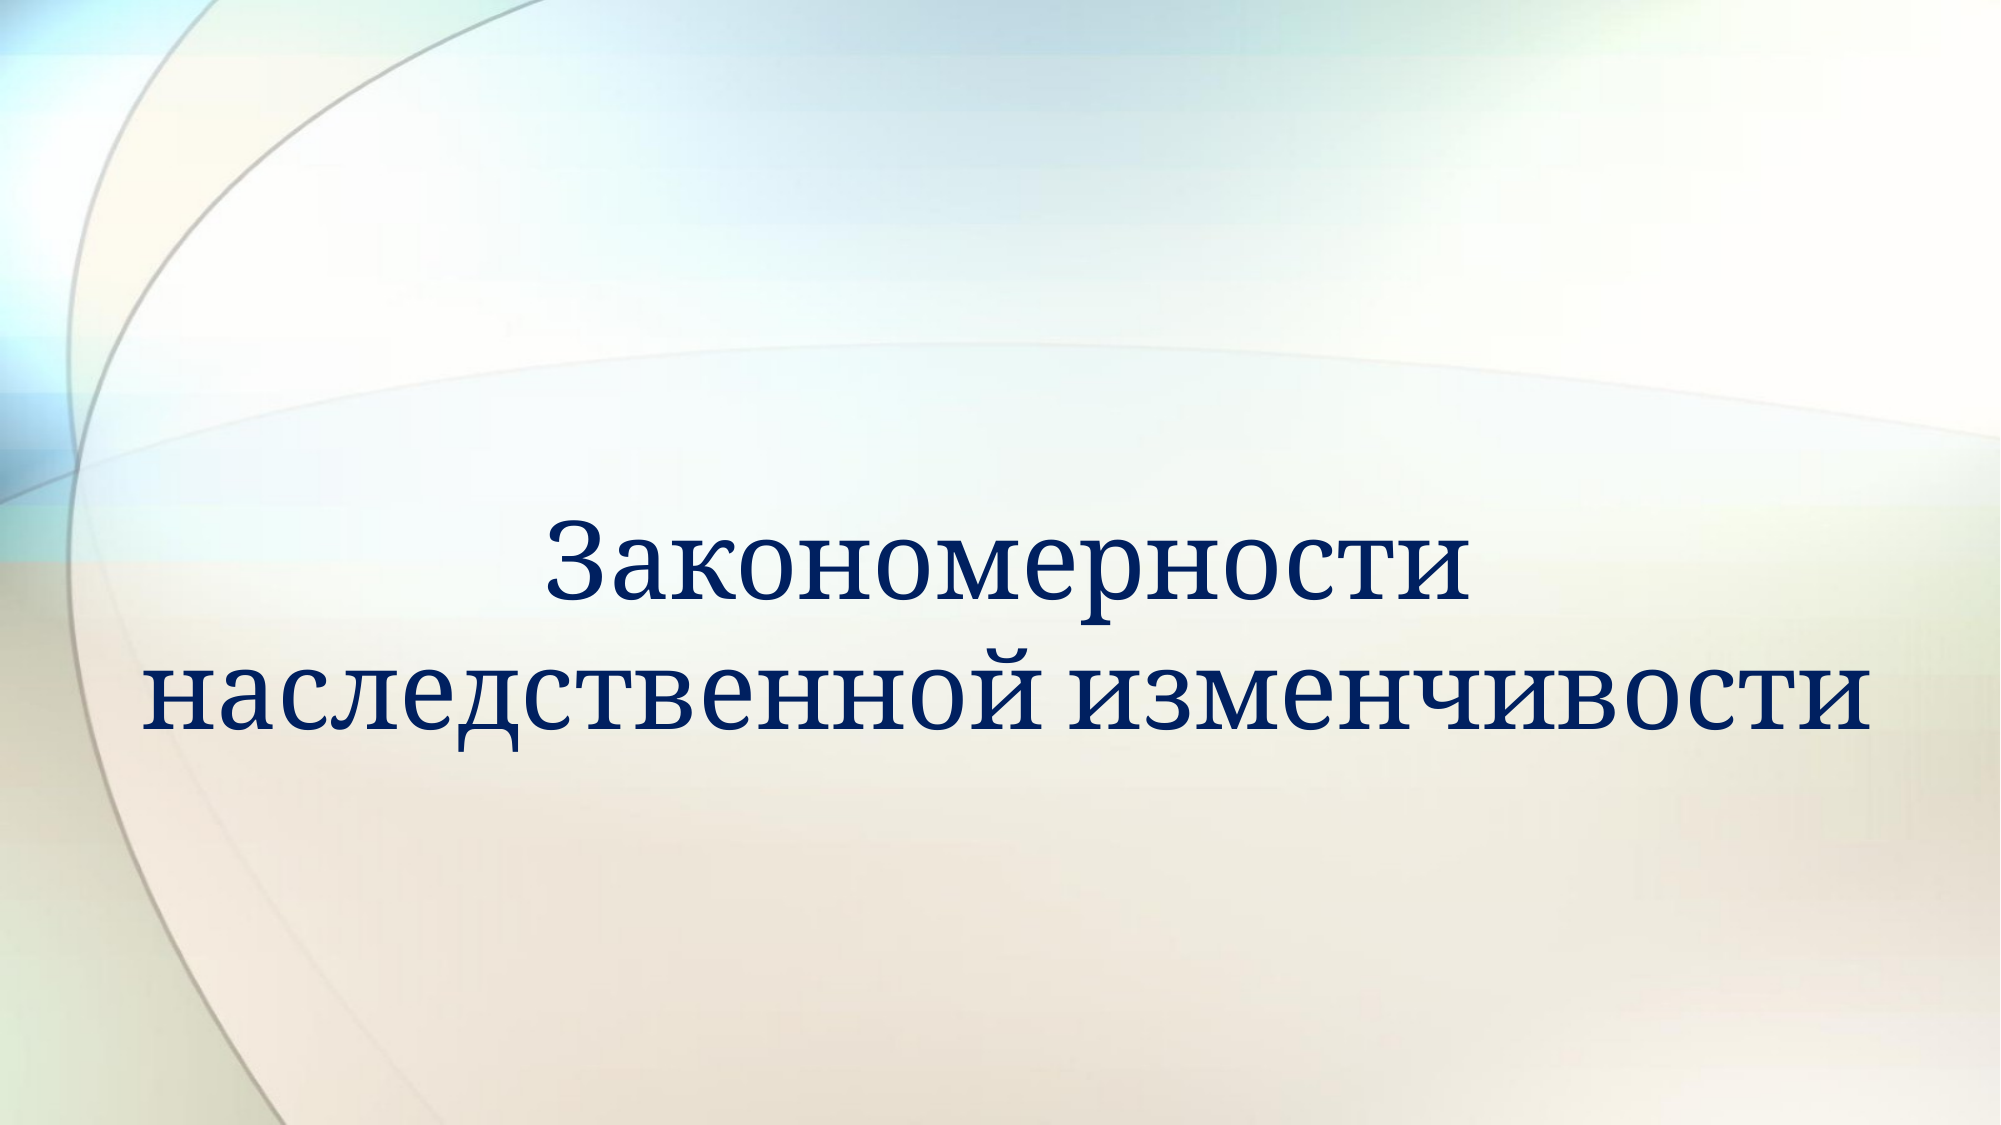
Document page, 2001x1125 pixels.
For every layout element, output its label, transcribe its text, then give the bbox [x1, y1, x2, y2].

picture [0, 0, 2001, 1125]
title Закономерности наследственной изменчивости [120, 367, 1895, 759]
